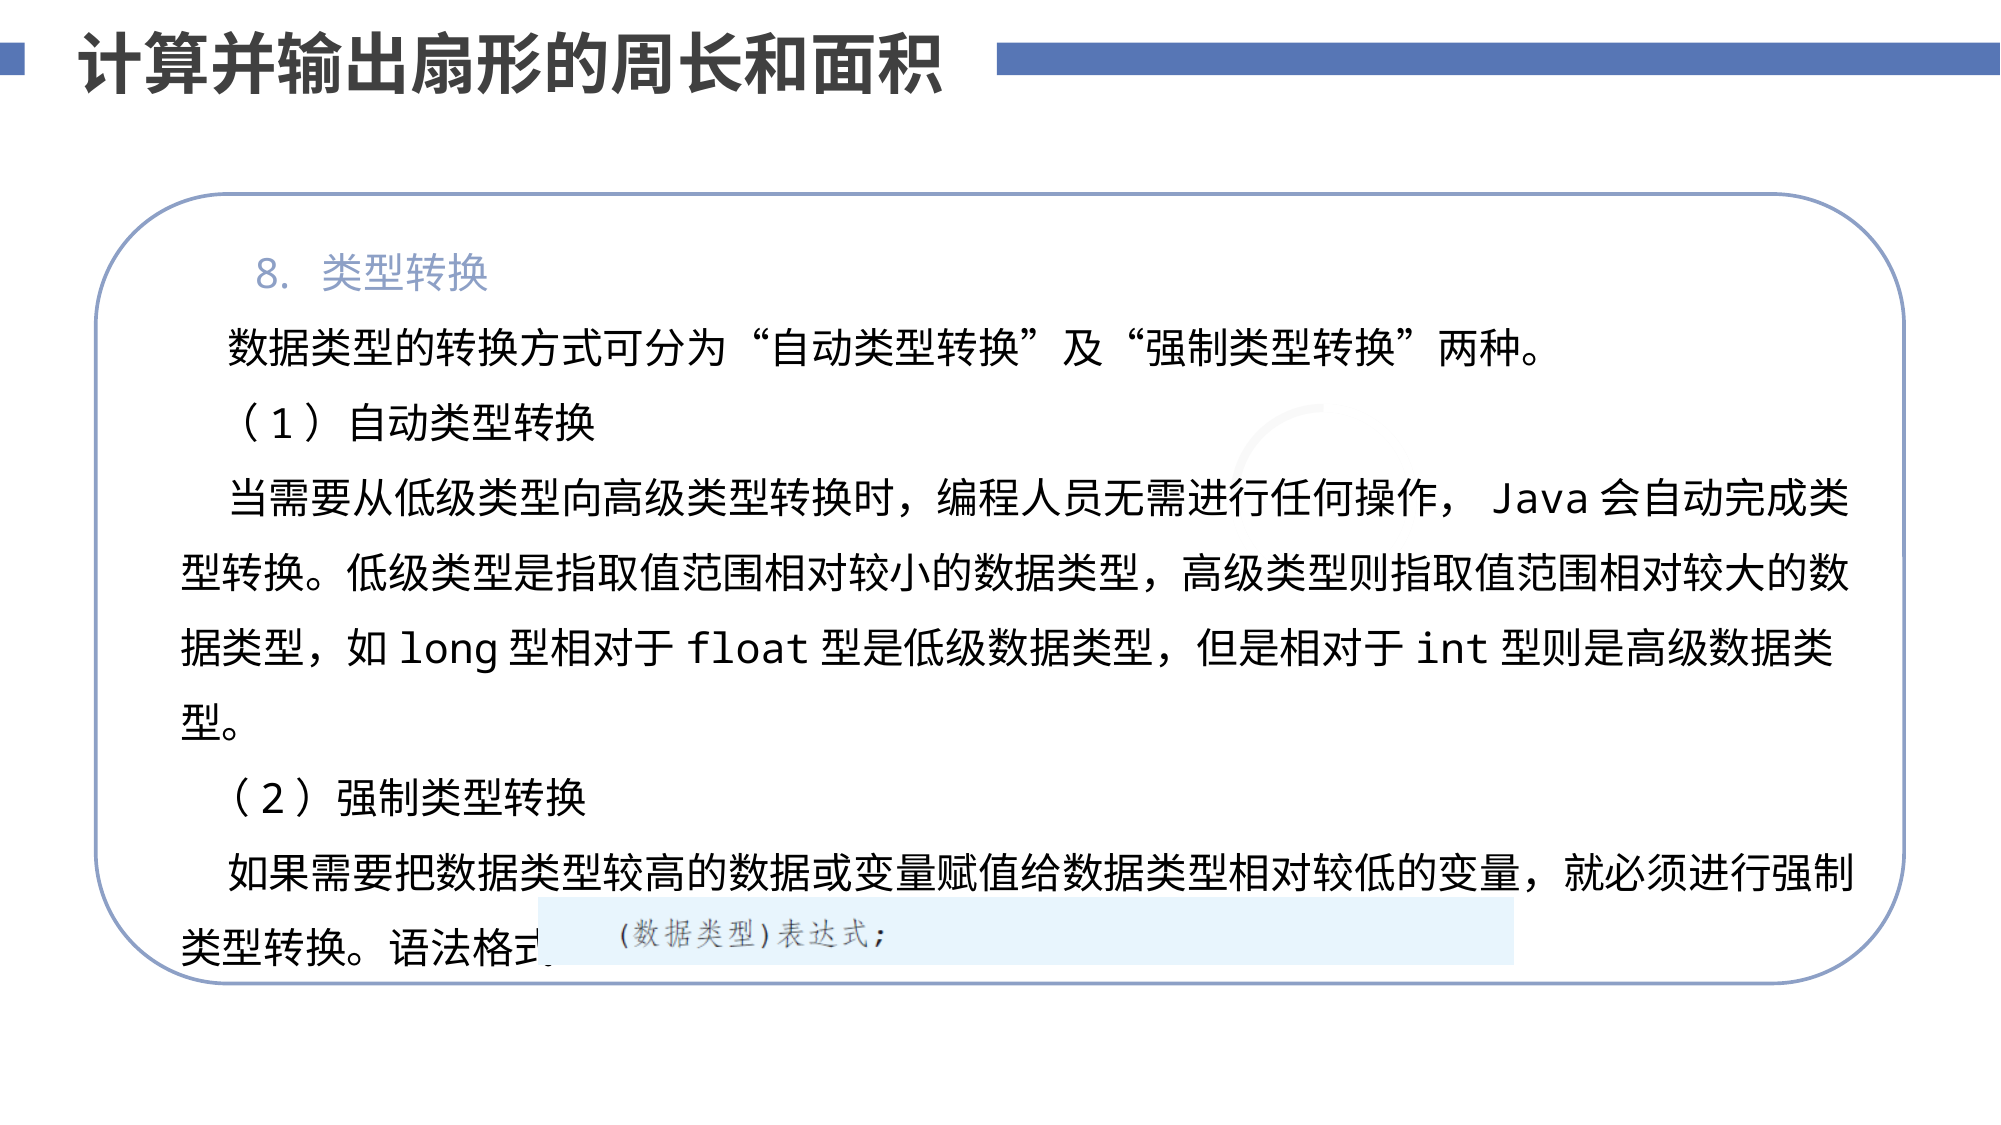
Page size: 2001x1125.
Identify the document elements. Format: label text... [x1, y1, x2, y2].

text_box [996, 41, 2000, 76]
text_box [94, 192, 1906, 985]
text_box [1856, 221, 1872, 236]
text_box [0, 41, 26, 76]
picture [538, 897, 1514, 965]
text_box 计算并输出扇形的周长和面积 [76, 21, 945, 102]
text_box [1234, 407, 1413, 587]
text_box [1451, 385, 1820, 591]
text_box 8. 类型转换 数据类型的转换方式可分为“自动类型转换”及“强制类型转换”两种。 （1）自动类型转换 当需要从低级类型向高级类型转换时，编程人员无需进行任何操作，Java会自动完成类型转换。低级类型是指取值范围相对较小的数据类型，高级类型则指取值范围相对较大的数据类型，如long型相对于float型是低级数据类型，但是相对于int型则是高级数据类型。 （2）强制类型转换 如果需要把数据类型较高的数据或变量赋值给数据类型相对较低的变量，就必须进行强制类型转换。语法格式： [180, 941, 1872, 1047]
